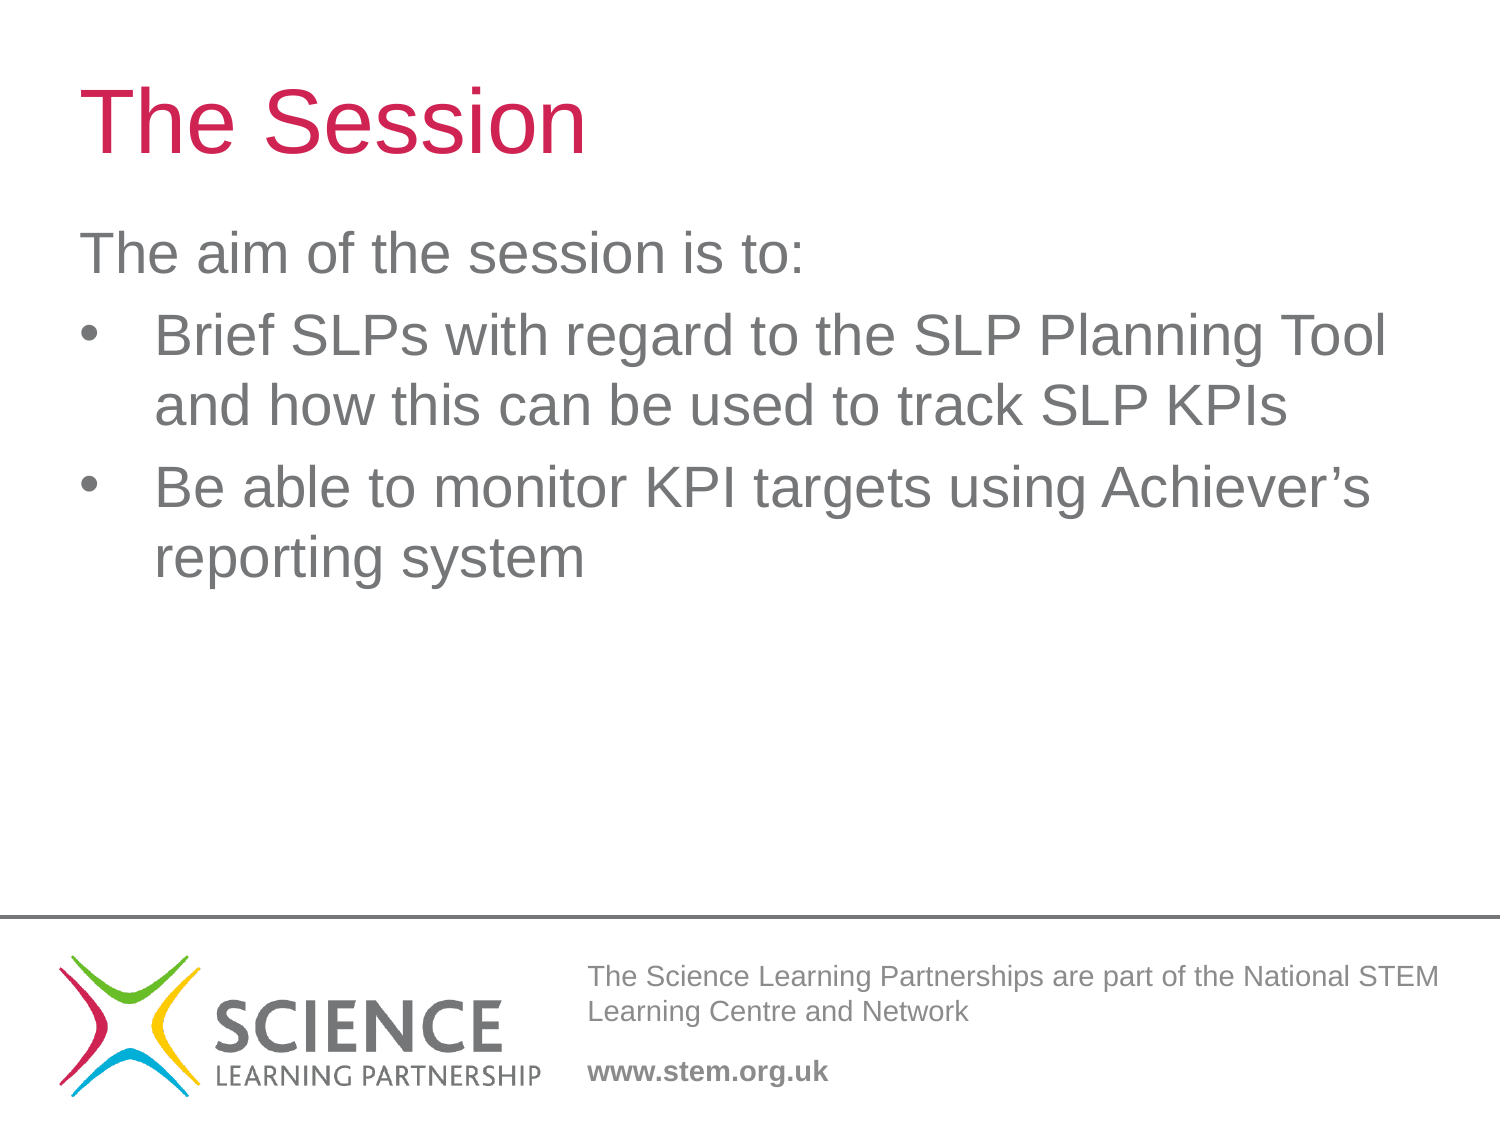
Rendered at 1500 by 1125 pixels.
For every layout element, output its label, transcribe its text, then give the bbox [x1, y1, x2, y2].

list The aim of the session is to: Brief SLPs with regard to the SLP Planning Tool and how this can be used to track SLP KPIs Be able to monitor KPI targets using Achiever’s reporting system [64, 208, 1434, 882]
picture [41, 938, 557, 1114]
title The Session [64, 54, 1434, 185]
